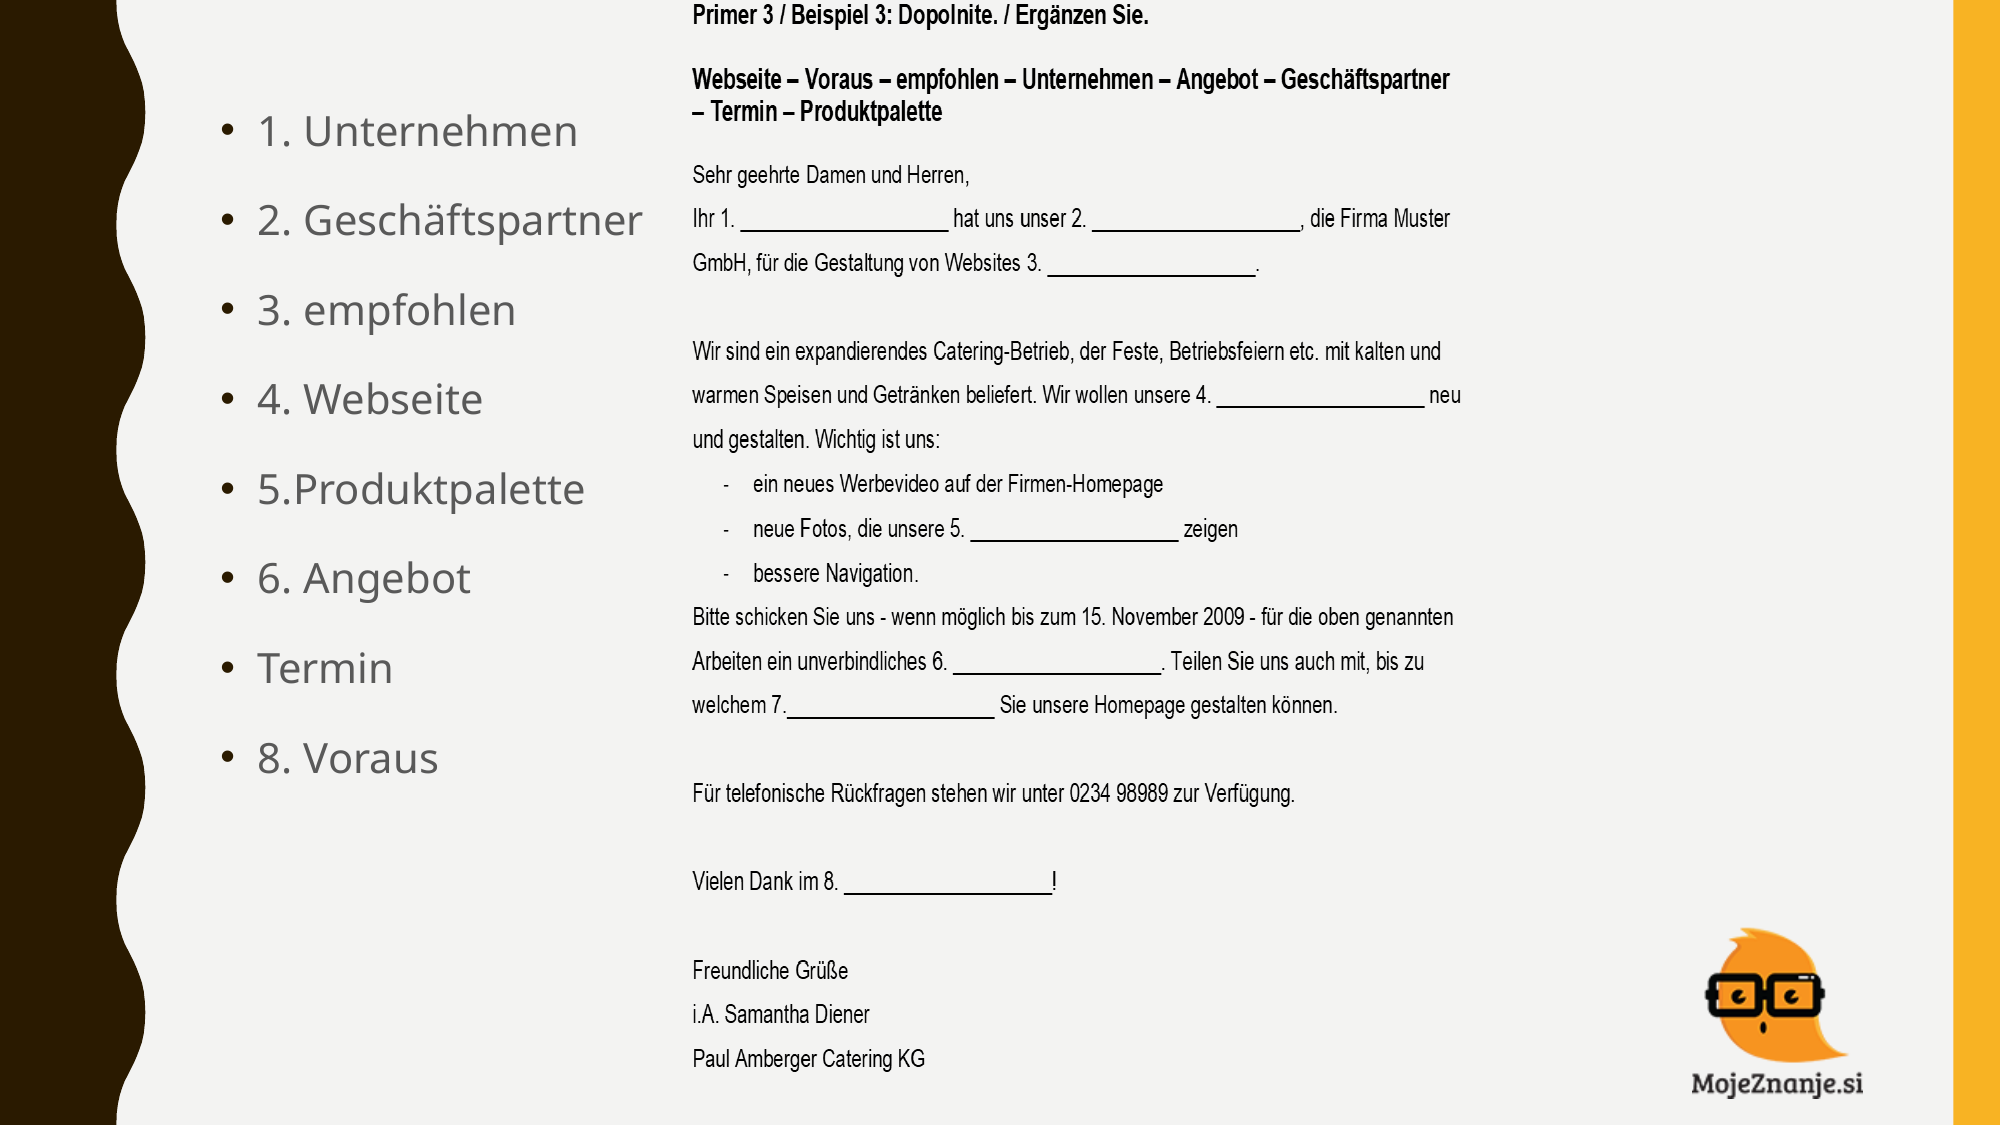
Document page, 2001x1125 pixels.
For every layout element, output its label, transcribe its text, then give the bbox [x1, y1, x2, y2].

list 1. Unternehmen 2. Geschäftspartner 3. empfohlen 4. Webseite 5.Produktpalette 6. Angebot Termin 8. Voraus [205, 71, 1085, 1079]
picture [692, 0, 1463, 1074]
picture [1692, 926, 1863, 1099]
